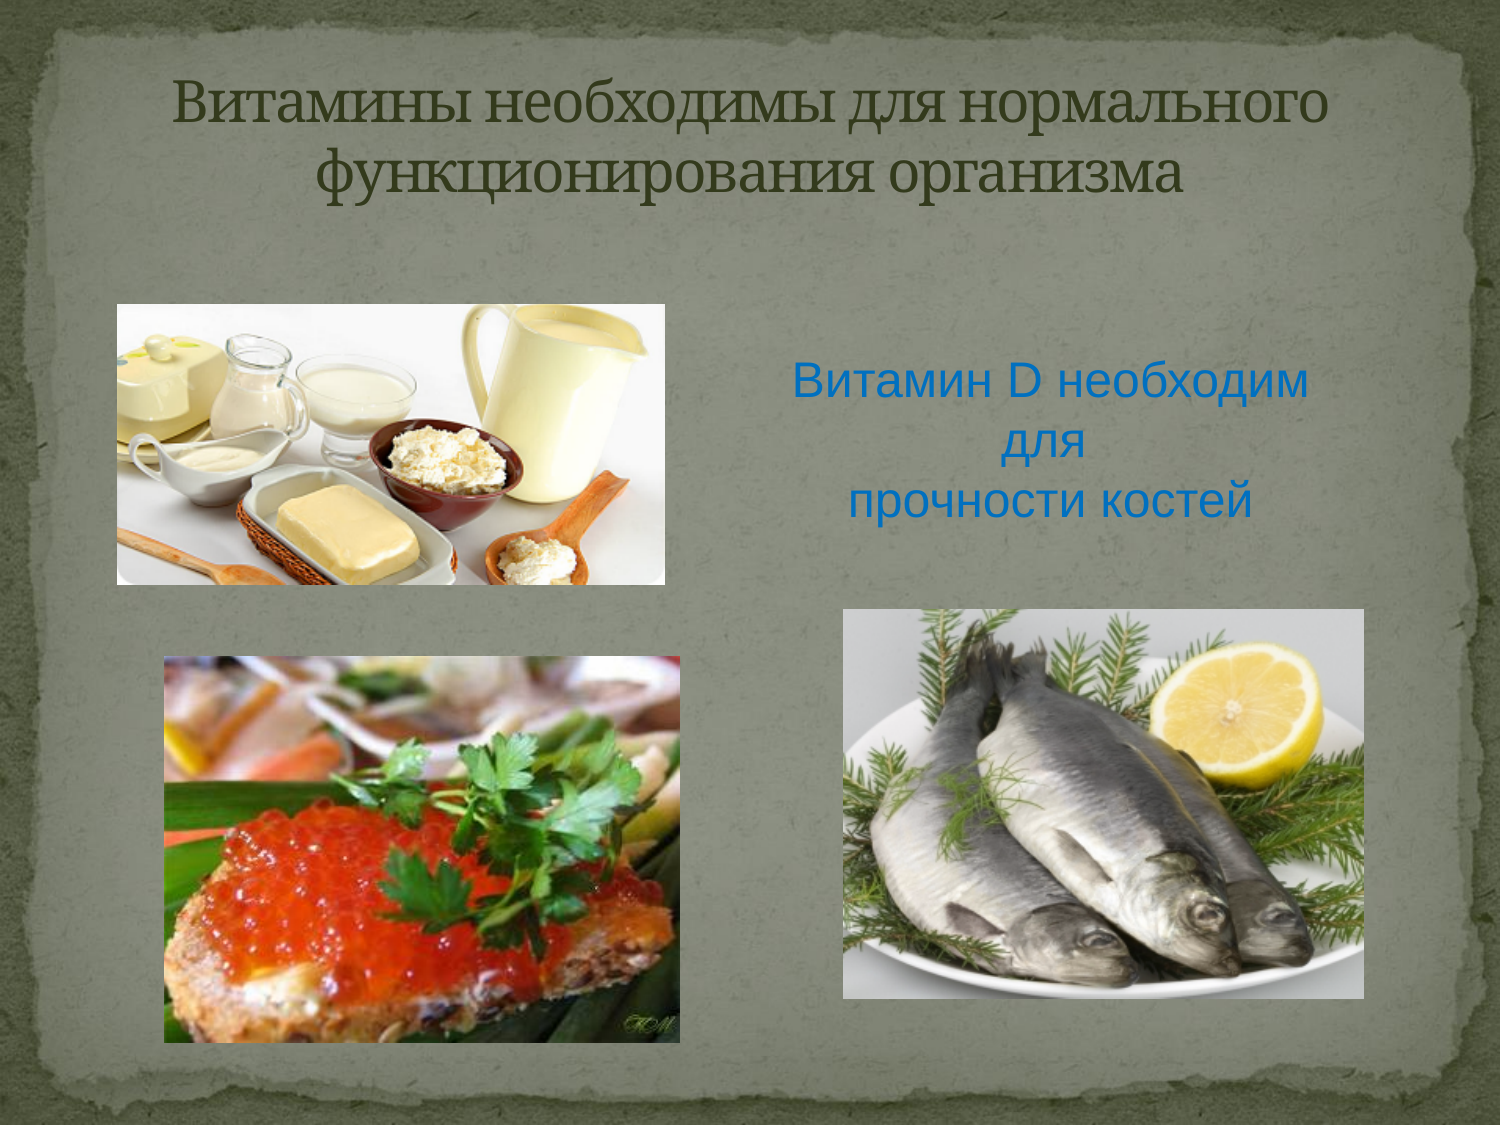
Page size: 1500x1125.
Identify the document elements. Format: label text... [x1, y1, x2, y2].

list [119, 306, 664, 584]
text_box Витамин D необходим для прочности костей [770, 339, 1332, 535]
picture [0, 0, 1500, 1125]
title Витамины необходимы для нормального функционирования организма [128, 46, 1372, 282]
